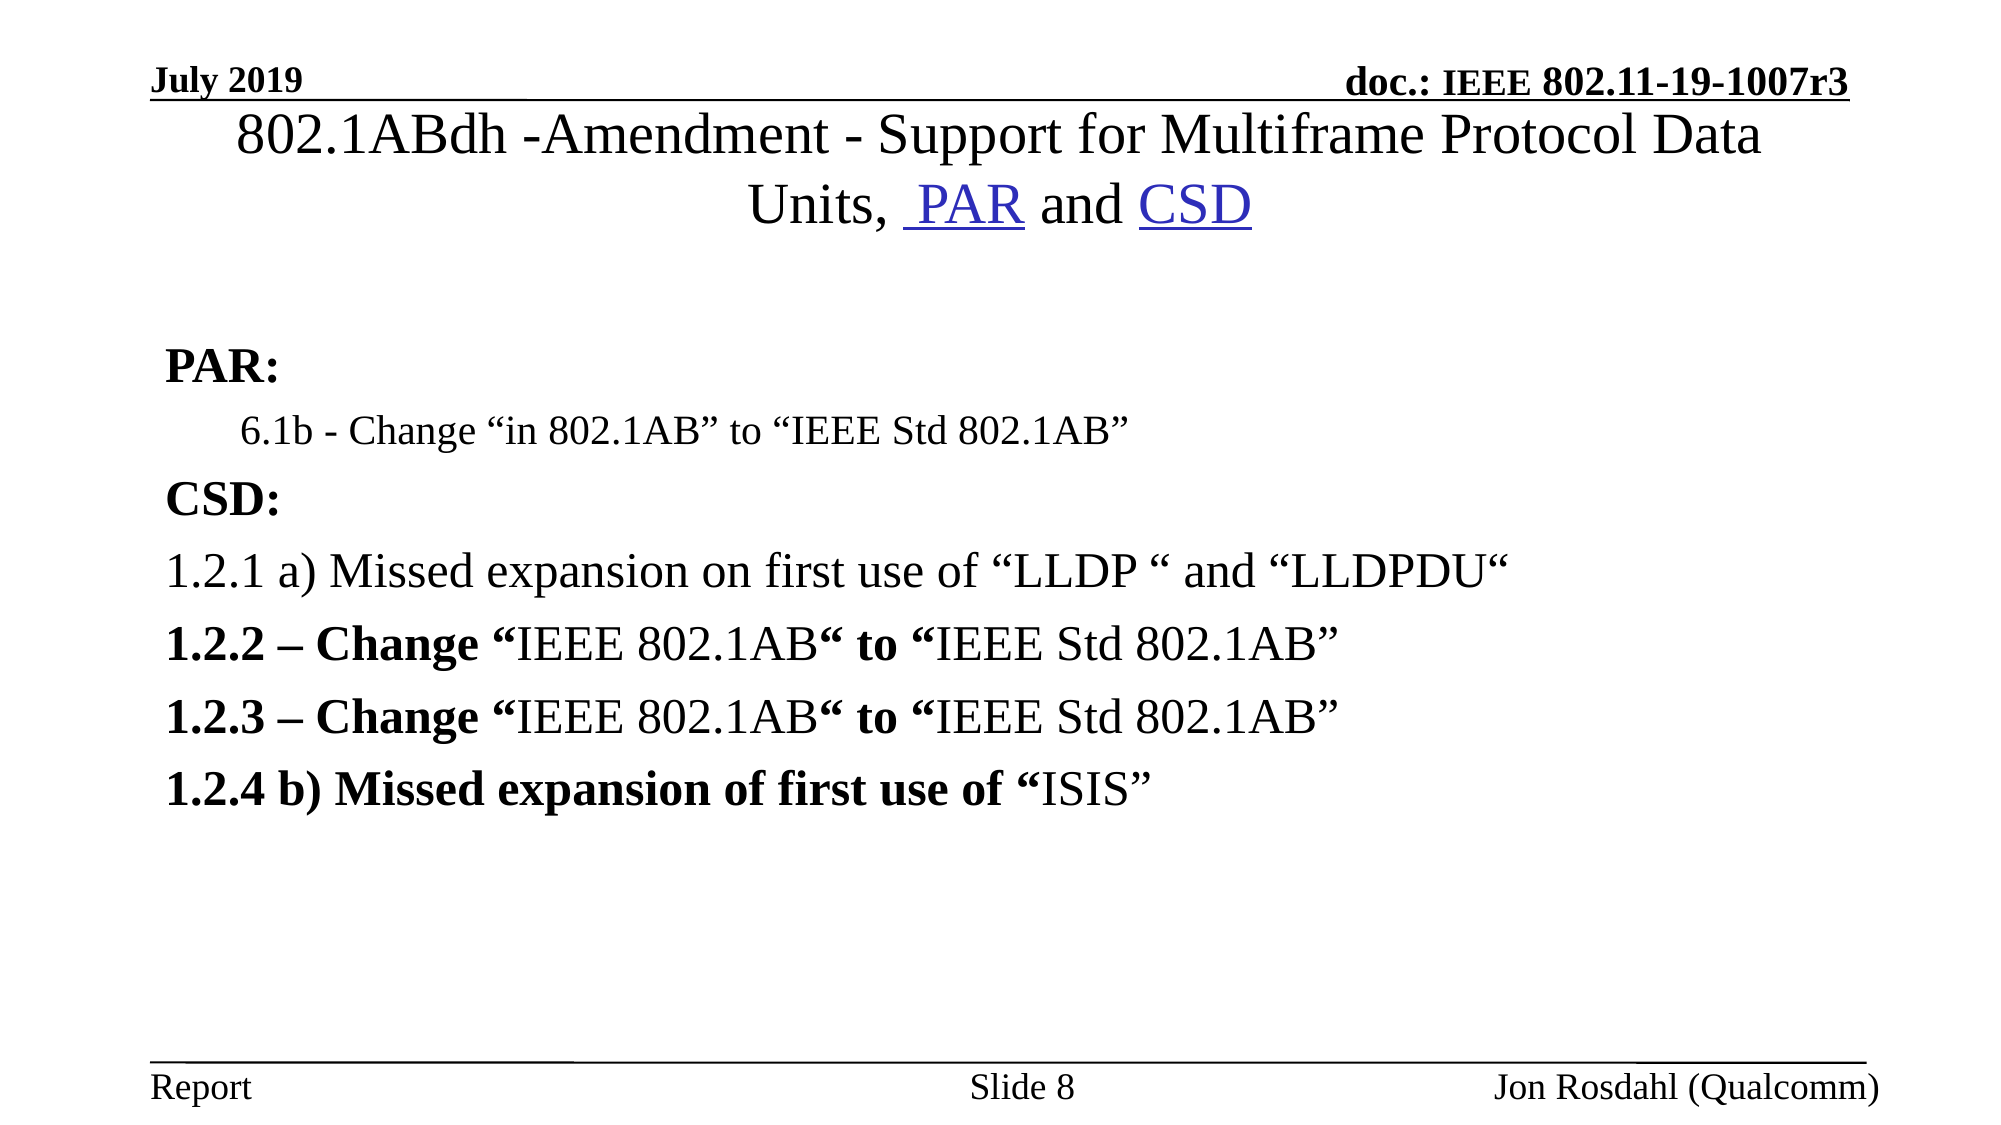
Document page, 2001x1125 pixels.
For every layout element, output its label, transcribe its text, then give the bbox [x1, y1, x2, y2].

list PAR: 6.1b - Change “in 802.1AB” to “IEEE Std 802.1AB” CSD: 1.2.1 a) Missed expansion on first use of “LLDP “ and “LLDPDU“ 1.2.2 – Change “IEEE 802.1AB“ to “IEEE Std 802.1AB” 1.2.3 – Change “IEEE 802.1AB“ to “IEEE Std 802.1AB” 1.2.4 b) Missed expansion of first use of “ISIS” [149, 324, 1850, 1000]
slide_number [149, 49, 431, 100]
title 802.1ABdh -Amendment - Support for Multiframe Protocol Data Units, PAR and CSD [149, 112, 1850, 288]
footer Jon Rosdahl (Qualcomm) [1436, 1061, 1881, 1108]
slide_number Slide 8 [950, 1061, 1095, 1125]
